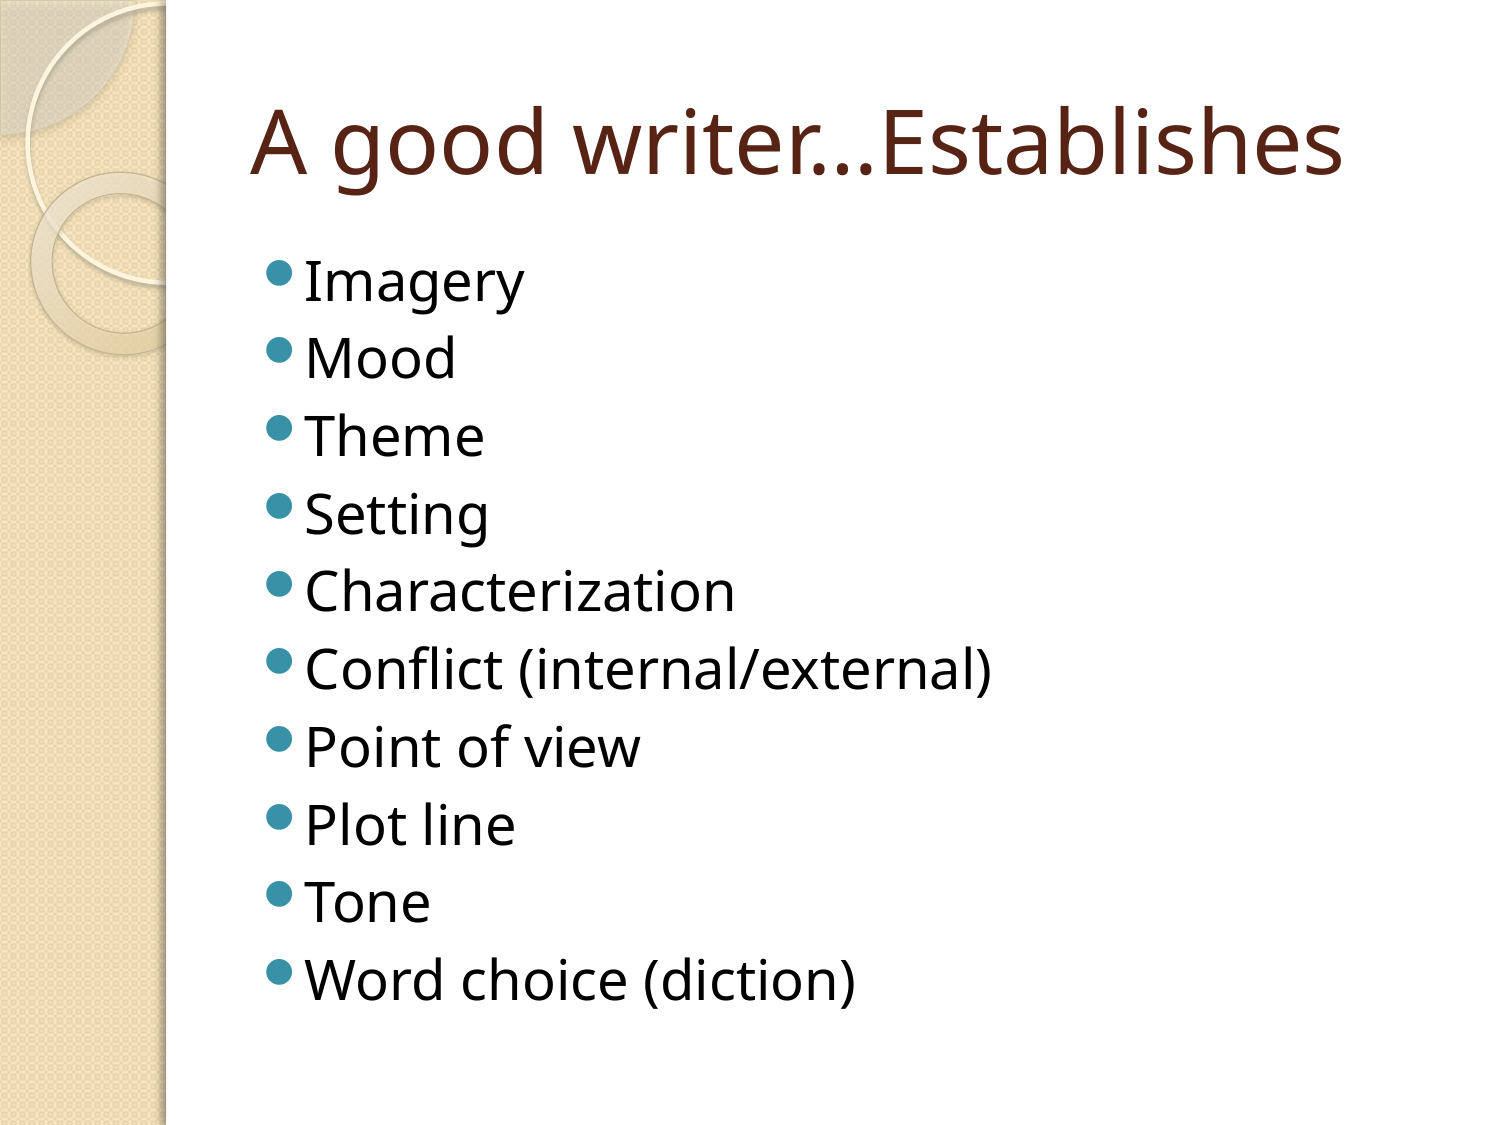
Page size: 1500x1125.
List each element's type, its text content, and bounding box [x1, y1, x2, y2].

title A good writer…Establishes [235, 45, 1466, 233]
list Imagery Mood Theme Setting Characterization Conflict (internal/external) Point of view Plot line Tone Word choice (diction) [235, 237, 1466, 1025]
